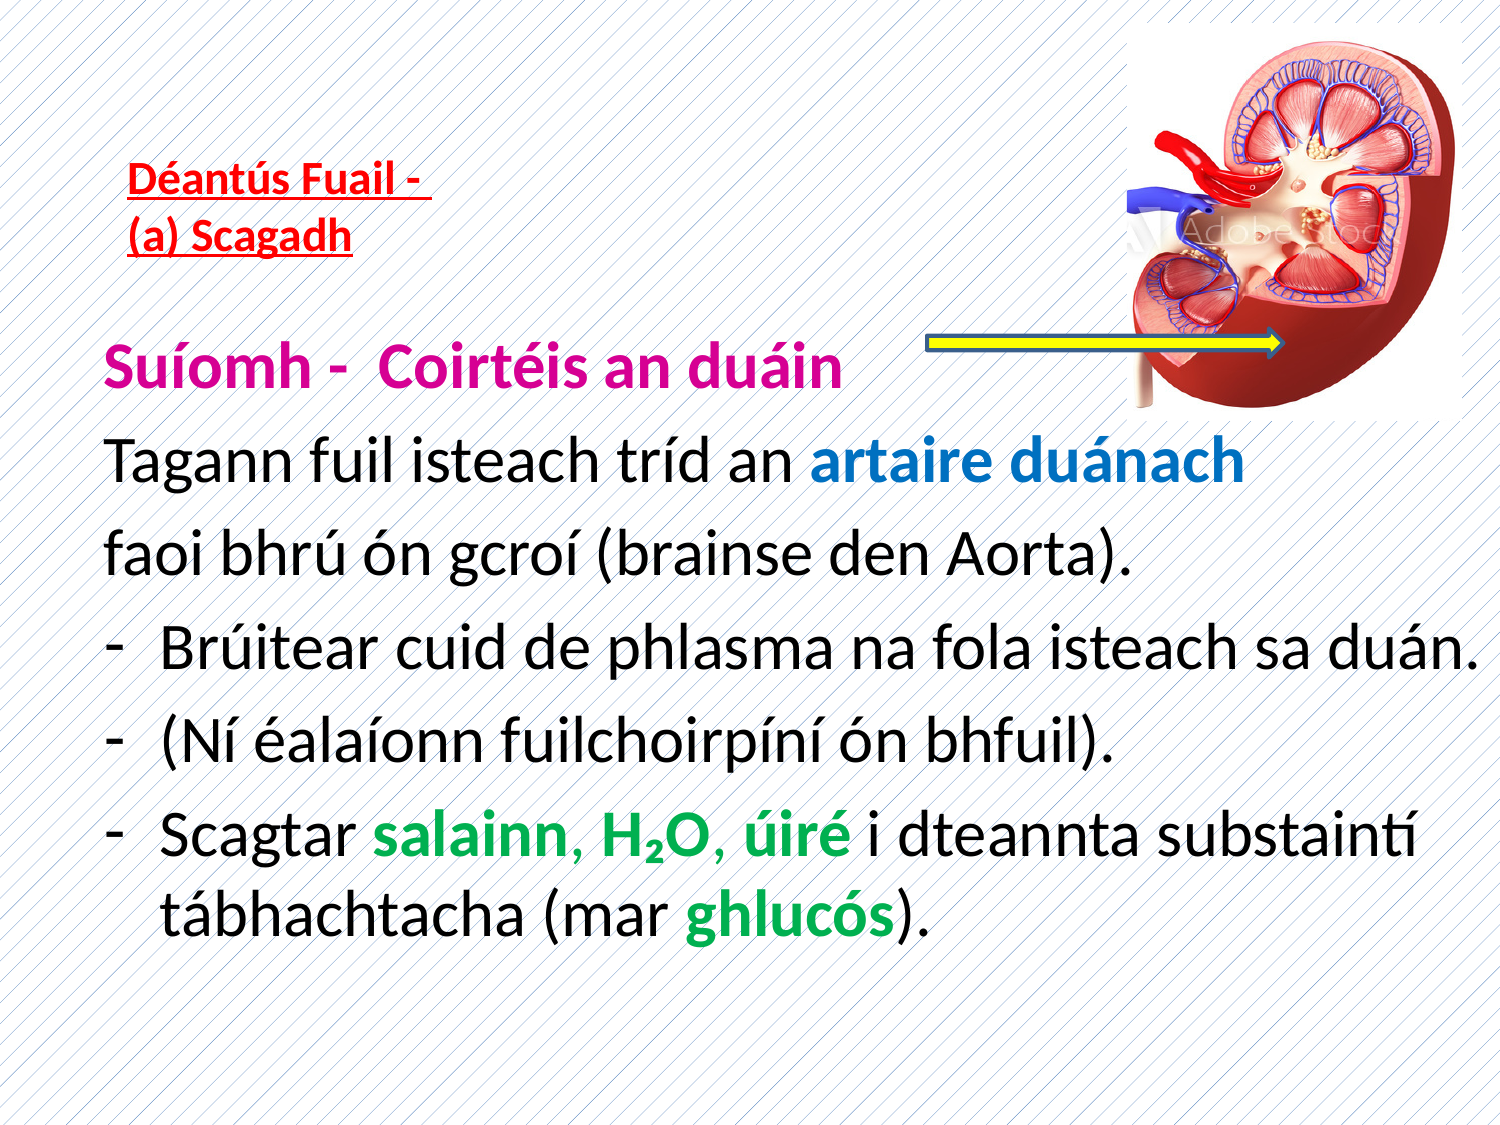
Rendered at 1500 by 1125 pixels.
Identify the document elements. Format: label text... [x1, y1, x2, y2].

list Suíomh - Coirtéis an duáin Tagann fuil isteach tríd an artaire duánach faoi bhrú ón gcroí (brainse den Aorta). Brúitear cuid de phlasma na fola isteach sa duán. (Ní éalaíonn fuilchoirpíní ón bhfuil). Scagtar salainn, H₂O, úiré i dteannta substaintí tábhachtacha (mar ghlucós). [88, 314, 1500, 1125]
picture [1126, 22, 1463, 421]
text_box [925, 333, 1121, 353]
title Déantús Fuail - (a) Scagadh [112, 138, 1121, 314]
